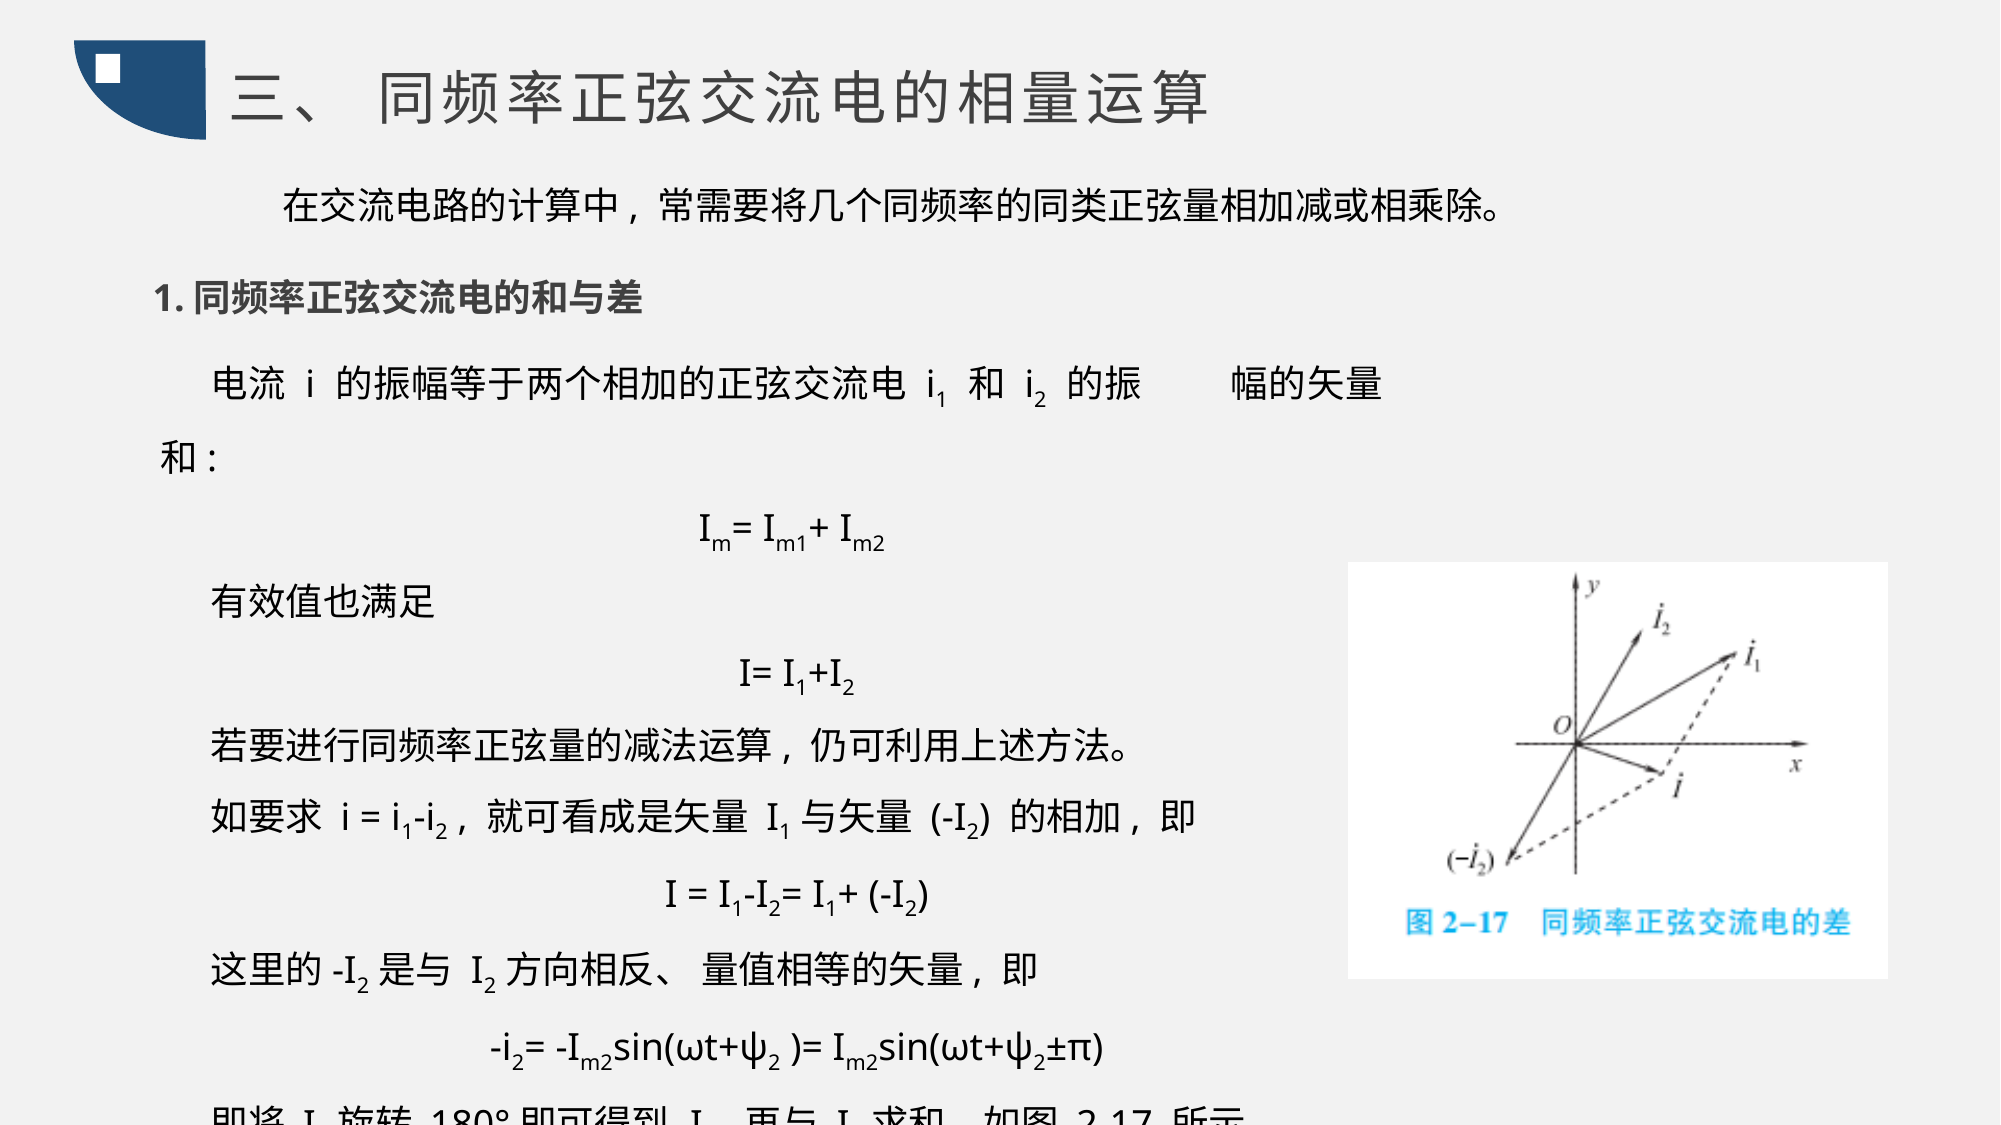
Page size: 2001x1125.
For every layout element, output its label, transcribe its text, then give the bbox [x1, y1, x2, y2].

text_box 电流 i 的振幅等于两个相加的正弦交流电 i1 和 i2 的振 幅的矢量和: Im= Im1+ Im2 有效值也满足 I= I1+I2 若要进行同频率正弦量的减法运算, 仍可利用上述方法。 如要求 i = i1-i2 , 就可看成是矢量 I1与矢量 (-I2) 的相加, 即 I = I1-I2= I1+ (-I2) 这里的-I2是与 I2方向相反、 量值相等的矢量, 即 -i2= -Im2sin(ωt+ψ2 )= Im2sin(ωt+ψ2±π) 即将 I2旋转 180°即可得到-I2, 再与 I1求和, 如图 2-17 所示。 [145, 327, 1398, 1125]
picture [1348, 562, 1888, 979]
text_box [74, 0, 1292, 140]
text_box 在交流电路的计算中, 常需要将几个同频率的同类正弦量相加减或相乘除。 [267, 174, 1624, 235]
text_box 1.同频率正弦交流电的和与差 [137, 244, 1905, 327]
